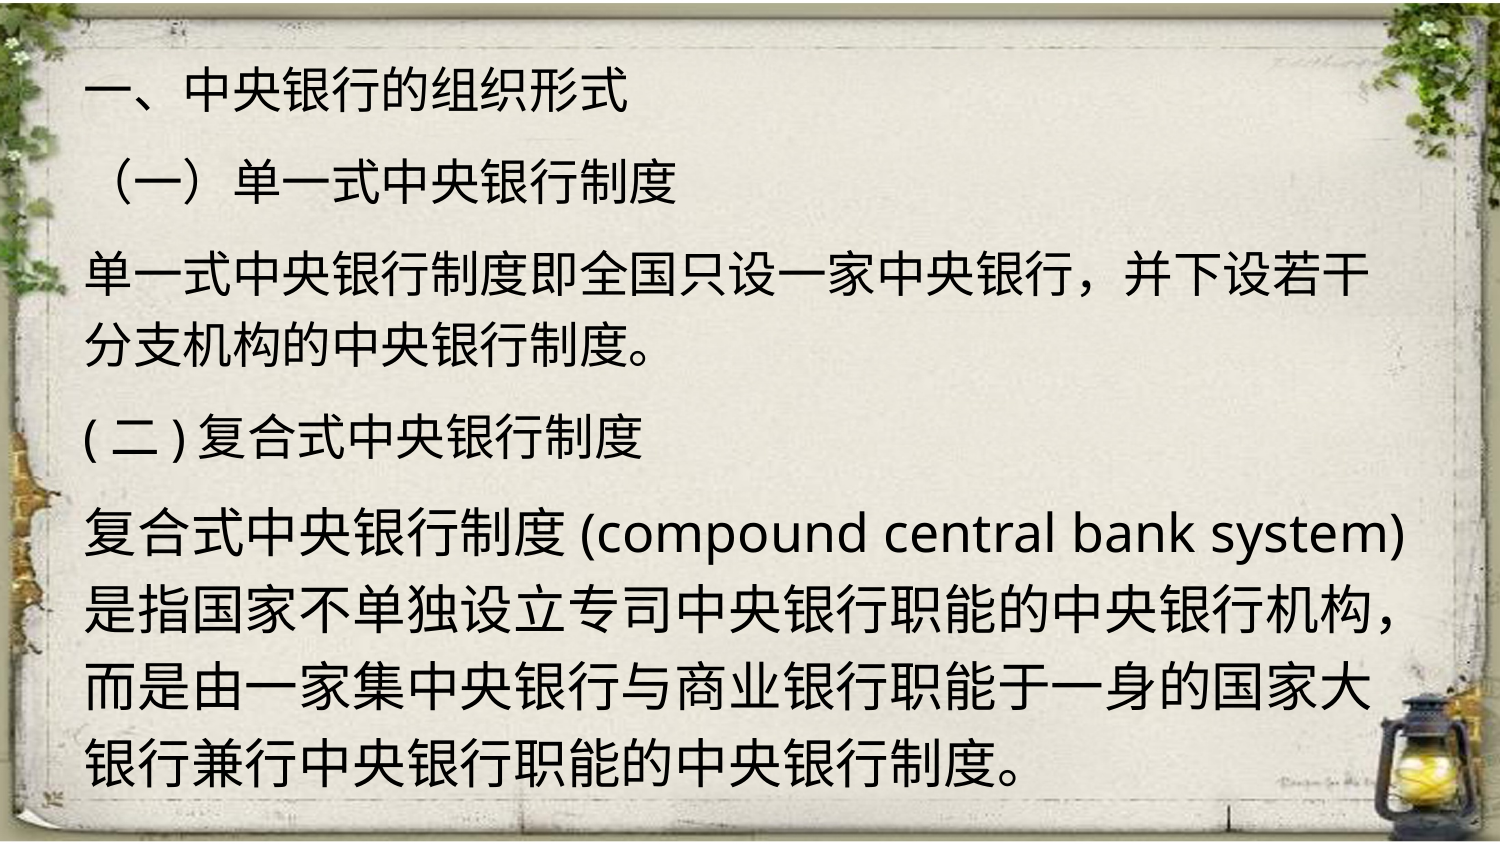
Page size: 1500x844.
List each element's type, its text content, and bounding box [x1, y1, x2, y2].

picture [0, 0, 1500, 844]
list 一、中央银行的组织形式 （一）单一式中央银行制度 单一式中央银行制度即全国只设一家中央银行，并下设若干分支机构的中央银行制度。 (二)复合式中央银行制度 复合式中央银行制度(compound central bank system)是指国家不单独设立专司中央银行职能的中央银行机构，而是由一家集中央银行与商业银行职能于一身的国家大银行兼行中央银行职能的中央银行制度。 [68, 39, 1432, 805]
